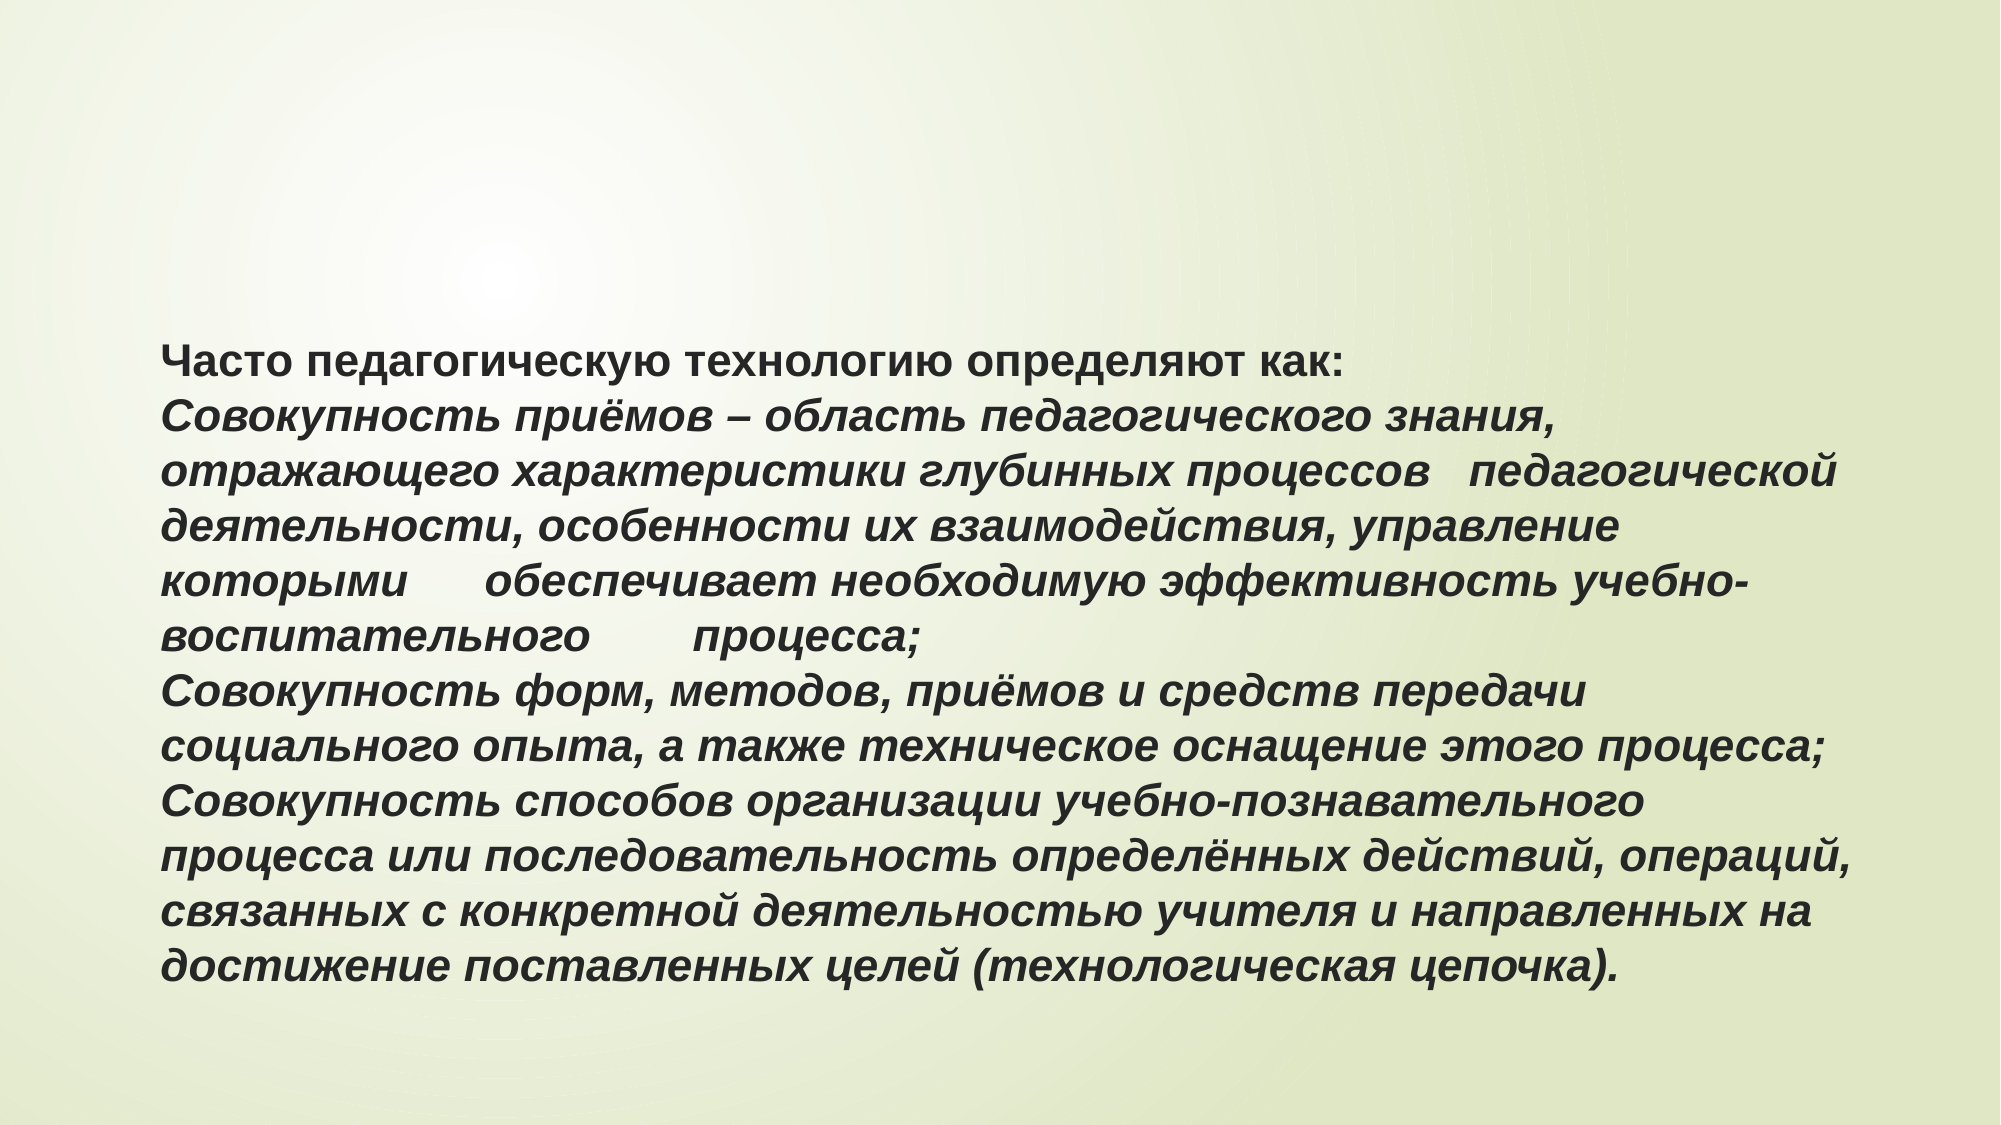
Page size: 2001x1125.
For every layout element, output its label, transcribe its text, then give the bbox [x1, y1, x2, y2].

title Часто педагогическую технологию определяют как: Совокупность приёмов – область педагогического знания, отражающего характеристики глубинных процессов педагогической деятельности, особенности их взаимодействия, управление которыми обеспечивает необходимую эффективность учебно-воспитательного процесса; Совокупность форм, методов, приёмов и средств передачи социального опыта, а также техническое оснащение этого процесса; Совокупность способов организации учебно-познавательного процесса или последовательность определённых действий, операций, связанных с конкретной деятельностью учителя и направленных на достижение поставленных целей (технологическая цепочка). [145, 122, 1888, 1028]
